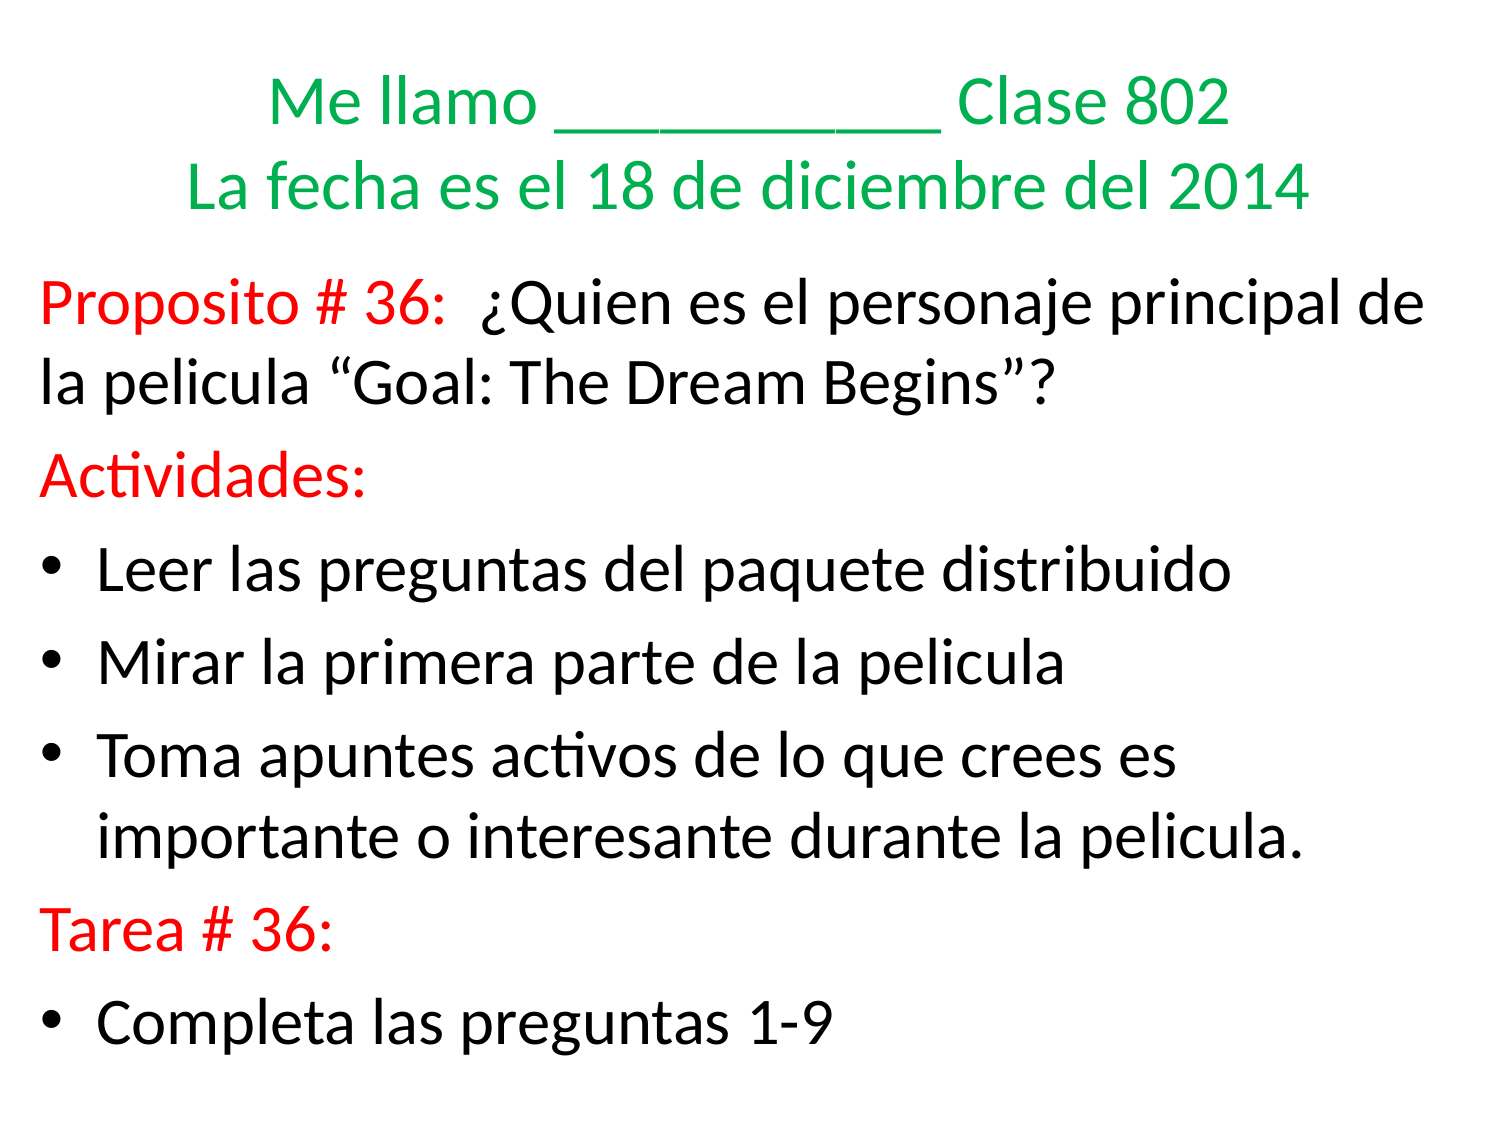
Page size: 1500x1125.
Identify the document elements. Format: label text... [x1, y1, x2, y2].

list Proposito # 36: ¿Quien es el personaje principal de la pelicula “Goal: The Dream Begins”? Actividades: Leer las preguntas del paquete distribuido Mirar la primera parte de la pelicula Toma apuntes activos de lo que crees es importante o interesante durante la pelicula. Tarea # 36: Completa las preguntas 1-9 [24, 249, 1450, 1088]
title Me llamo ___________ Clase 802 La fecha es el 18 de diciembre del 2014 [37, 45, 1463, 233]
